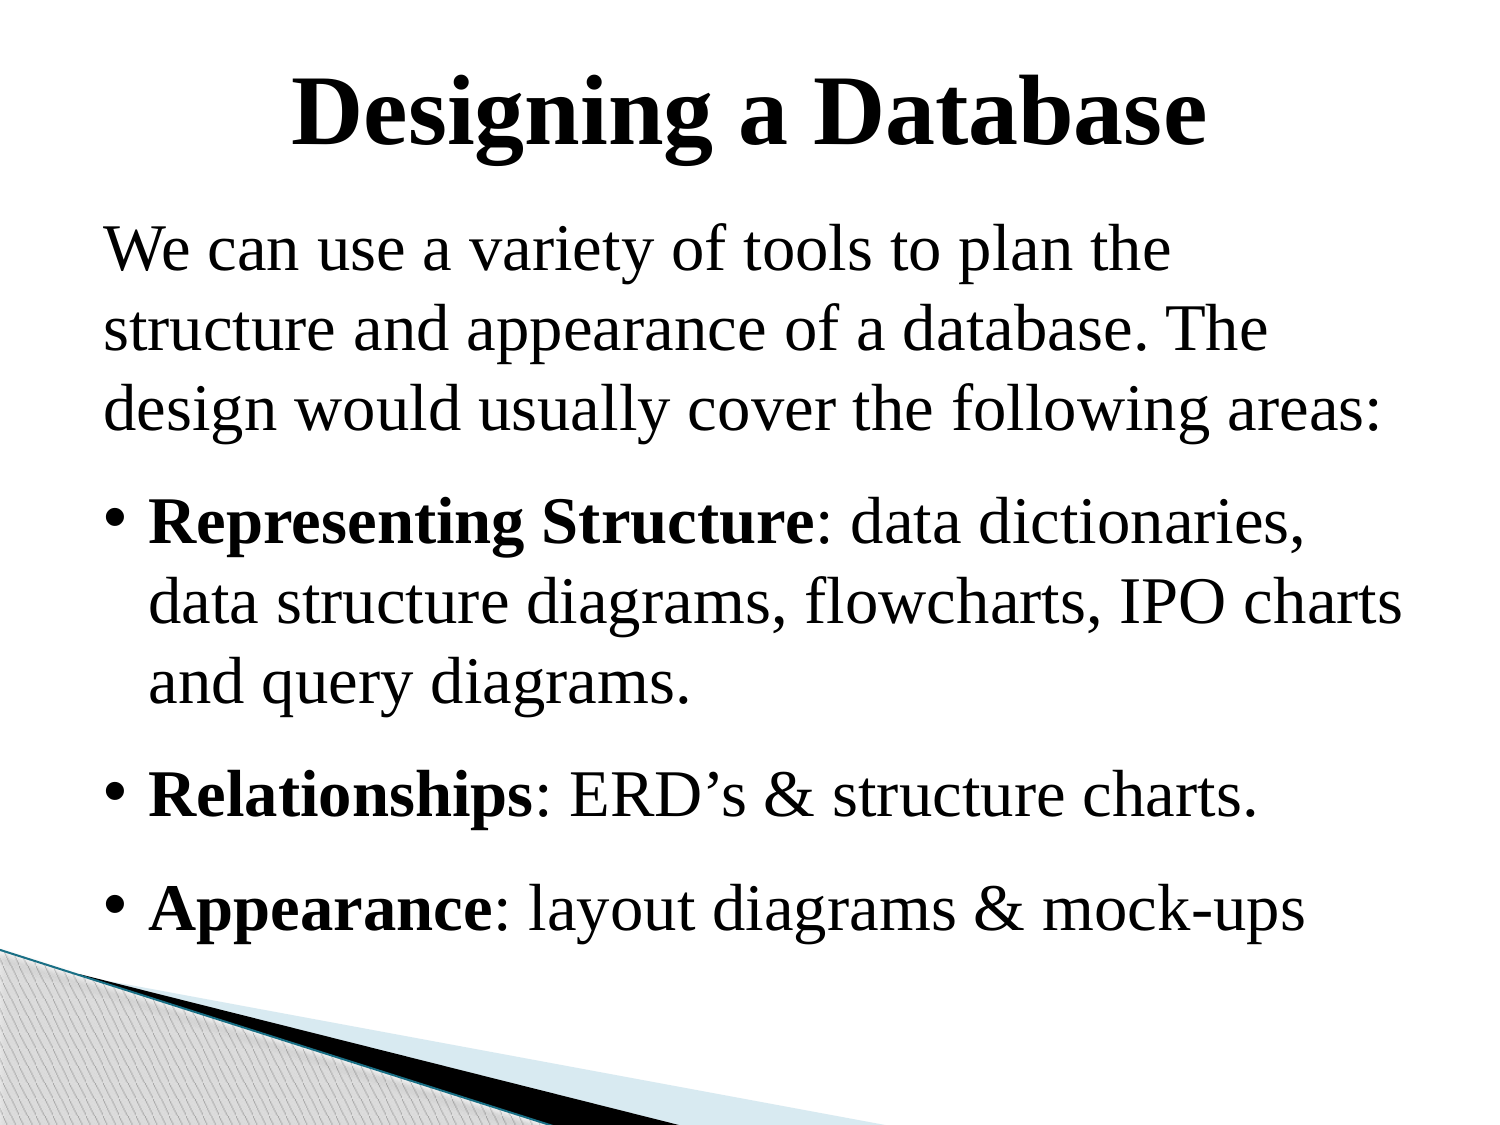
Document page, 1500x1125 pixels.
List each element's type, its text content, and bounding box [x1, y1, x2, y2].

text_box Designing a Database [41, 37, 1459, 173]
text_box We can use a variety of tools to plan the structure and appearance of a database. The design would usually cover the following areas: Representing Structure: data dictionaries, data structure diagrams, flowcharts, IPO charts and query diagrams. Relationships: ERD’s & structure charts. Appearance: layout diagrams & mock-ups [88, 196, 1436, 1064]
